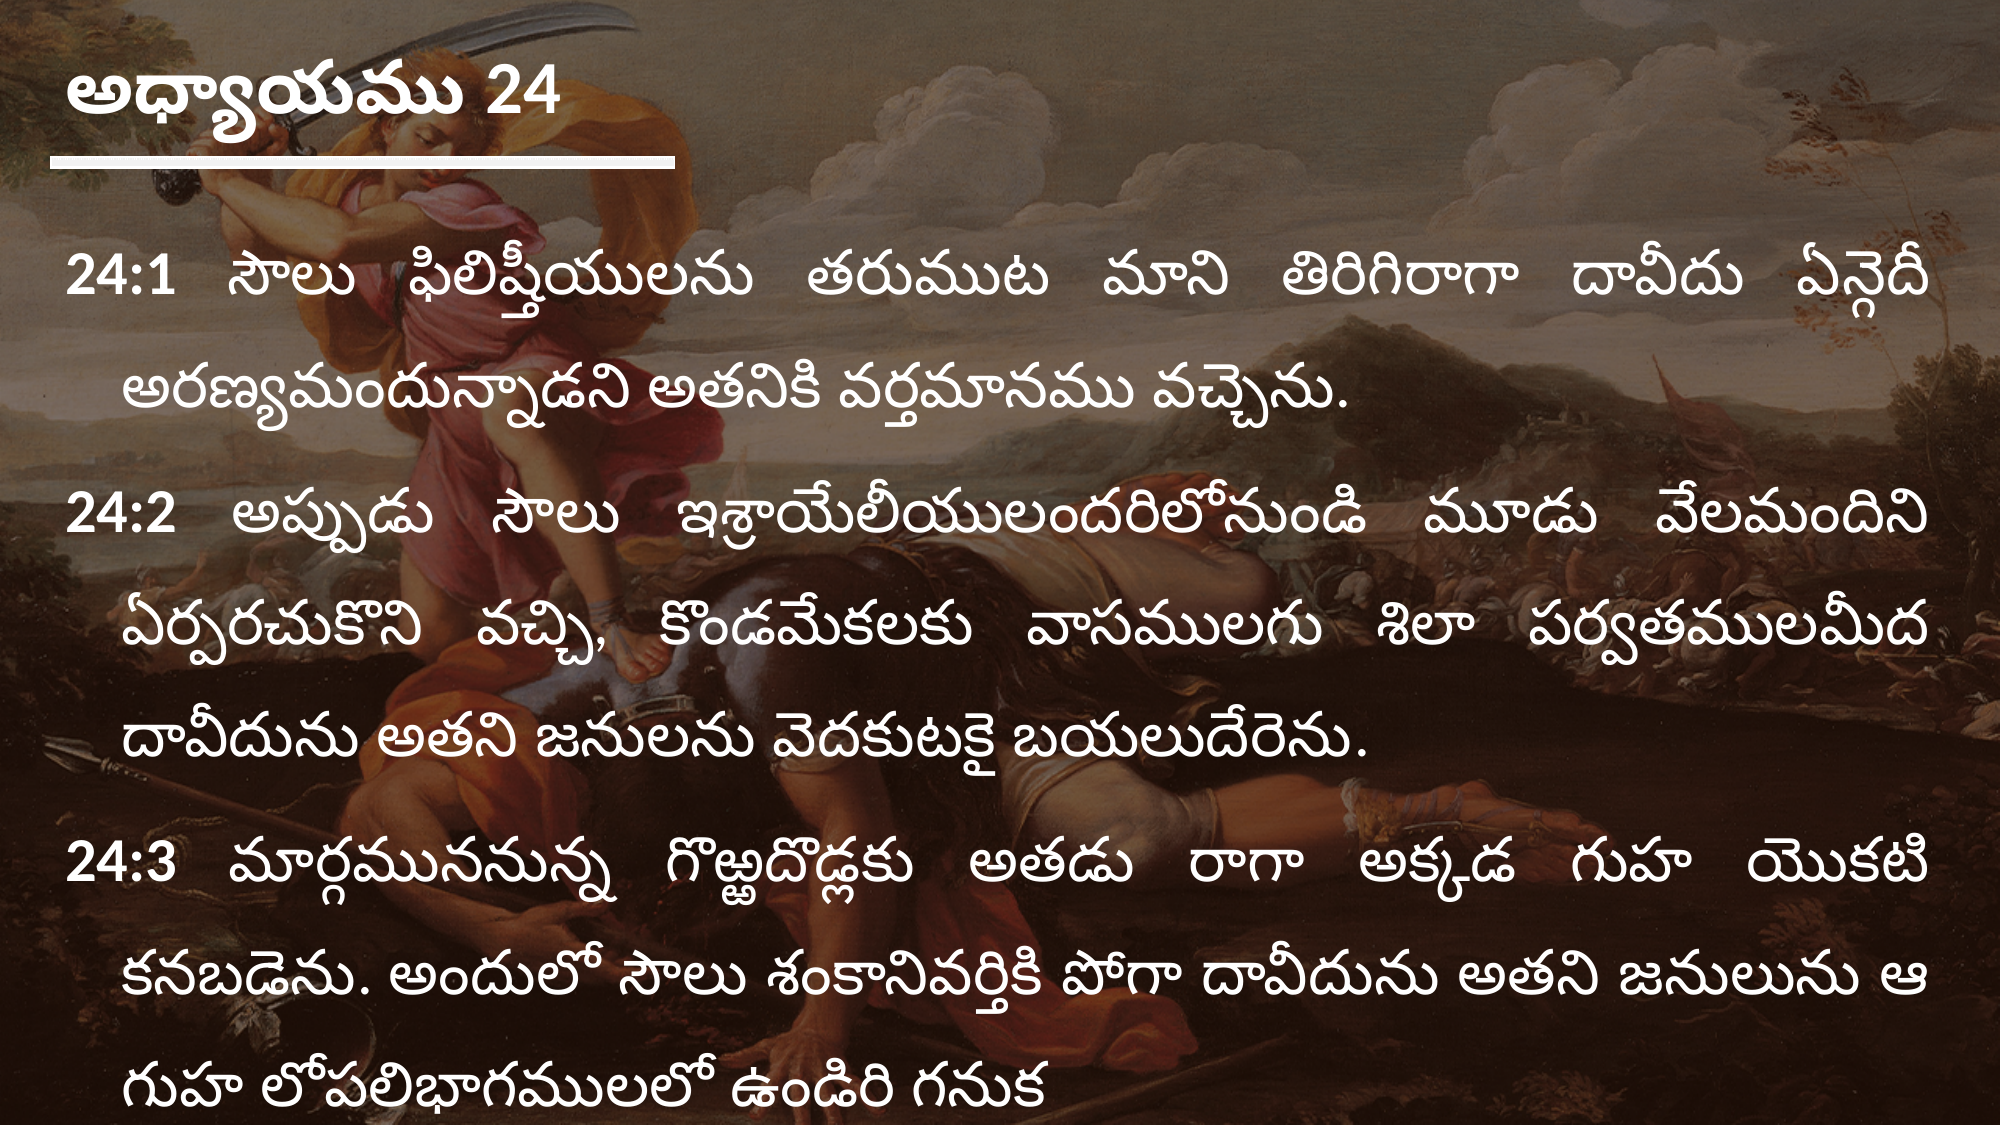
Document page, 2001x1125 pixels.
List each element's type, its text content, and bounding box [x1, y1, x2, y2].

picture [0, 0, 2000, 1125]
title అధ్యాయము 24 [50, 0, 1925, 167]
list 24:1 సౌలు ఫిలిష్తీయులను తరుముట మాని తిరిగిరాగా దావీదు ఏన్గెదీ అరణ్యమందున్నాడని అతనికి వర్తమానము వచ్చెను. 24:2 అప్పుడు సౌలు ఇశ్రాయేలీయులందరిలోనుండి మూడు వేలమందిని ఏర్పరచుకొని వచ్చి, కొండమేకలకు వాసములగు శిలా పర్వతములమీద దావీదును అతని జనులను వెదకుటకై బయలుదేరెను. 24:3 మార్గముననున్న గొఱ్ఱదొడ్లకు అతడు రాగా అక్కడ గుహ యొకటి కనబడెను. అందులో సౌలు శంకానివర్తికి పోగా దావీదును అతని జనులును ఆ గుహ లోపలిభాగములలో ఉండిరి గనుక [50, 187, 1946, 1063]
